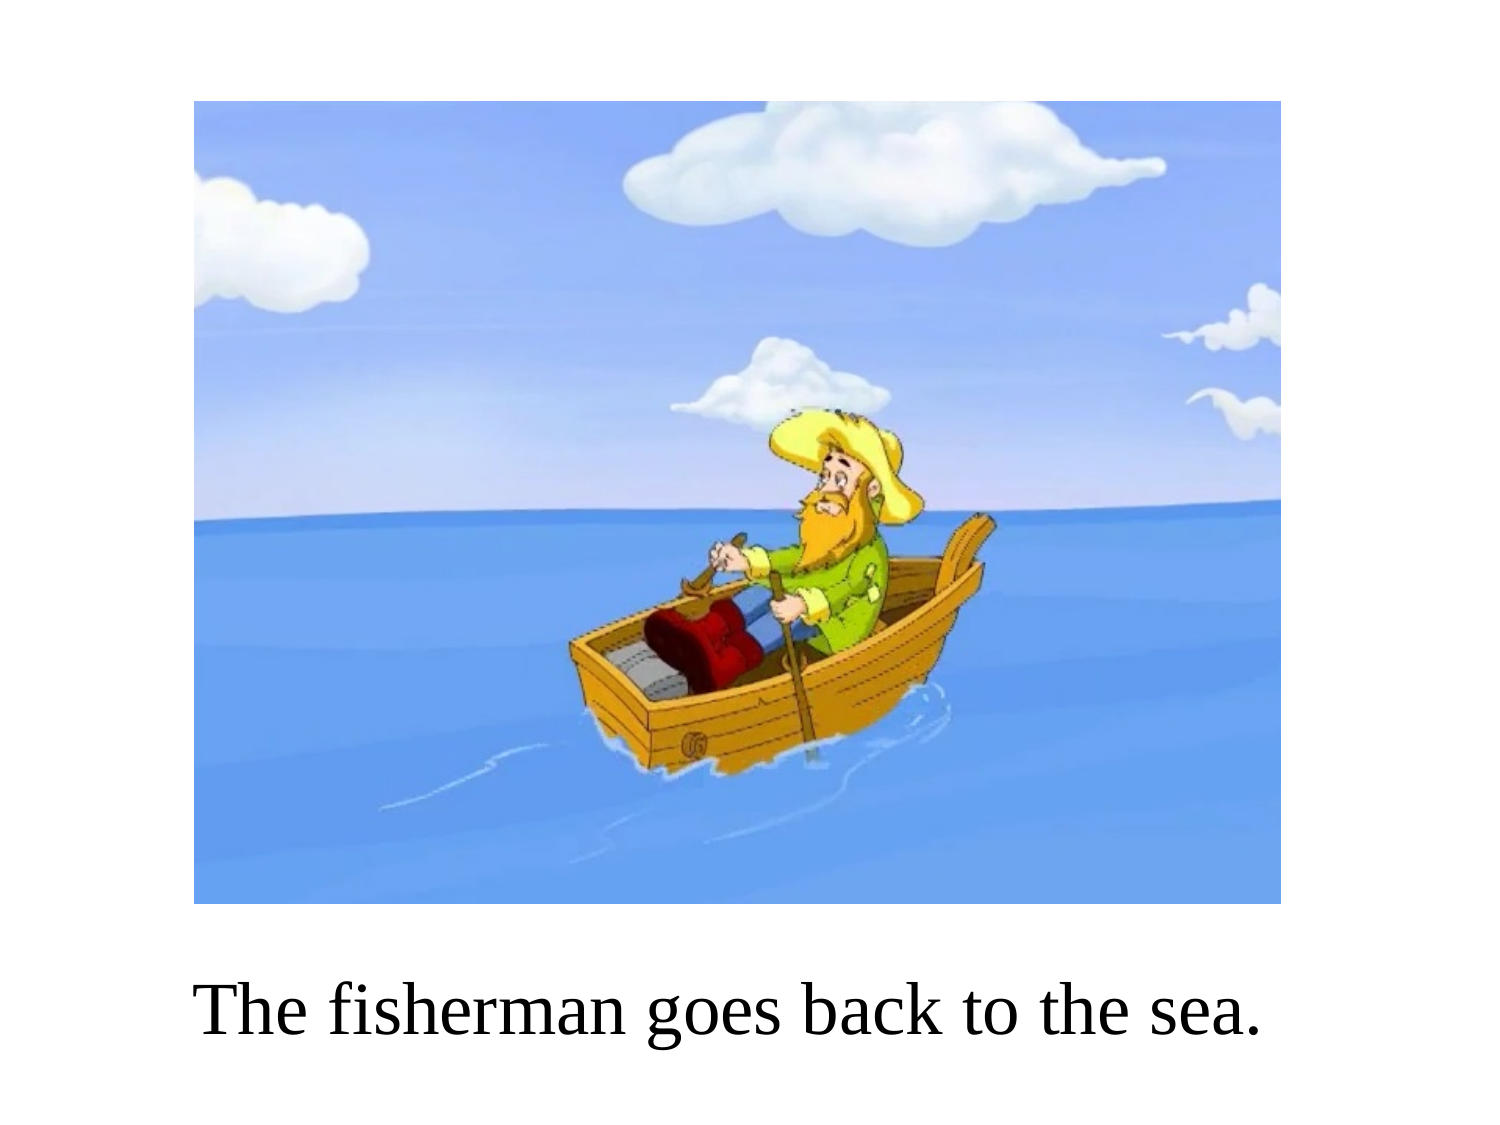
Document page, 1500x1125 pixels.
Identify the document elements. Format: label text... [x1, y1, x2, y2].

text_box The fisherman goes back to the sea. [177, 952, 1299, 1057]
picture [194, 101, 1281, 904]
